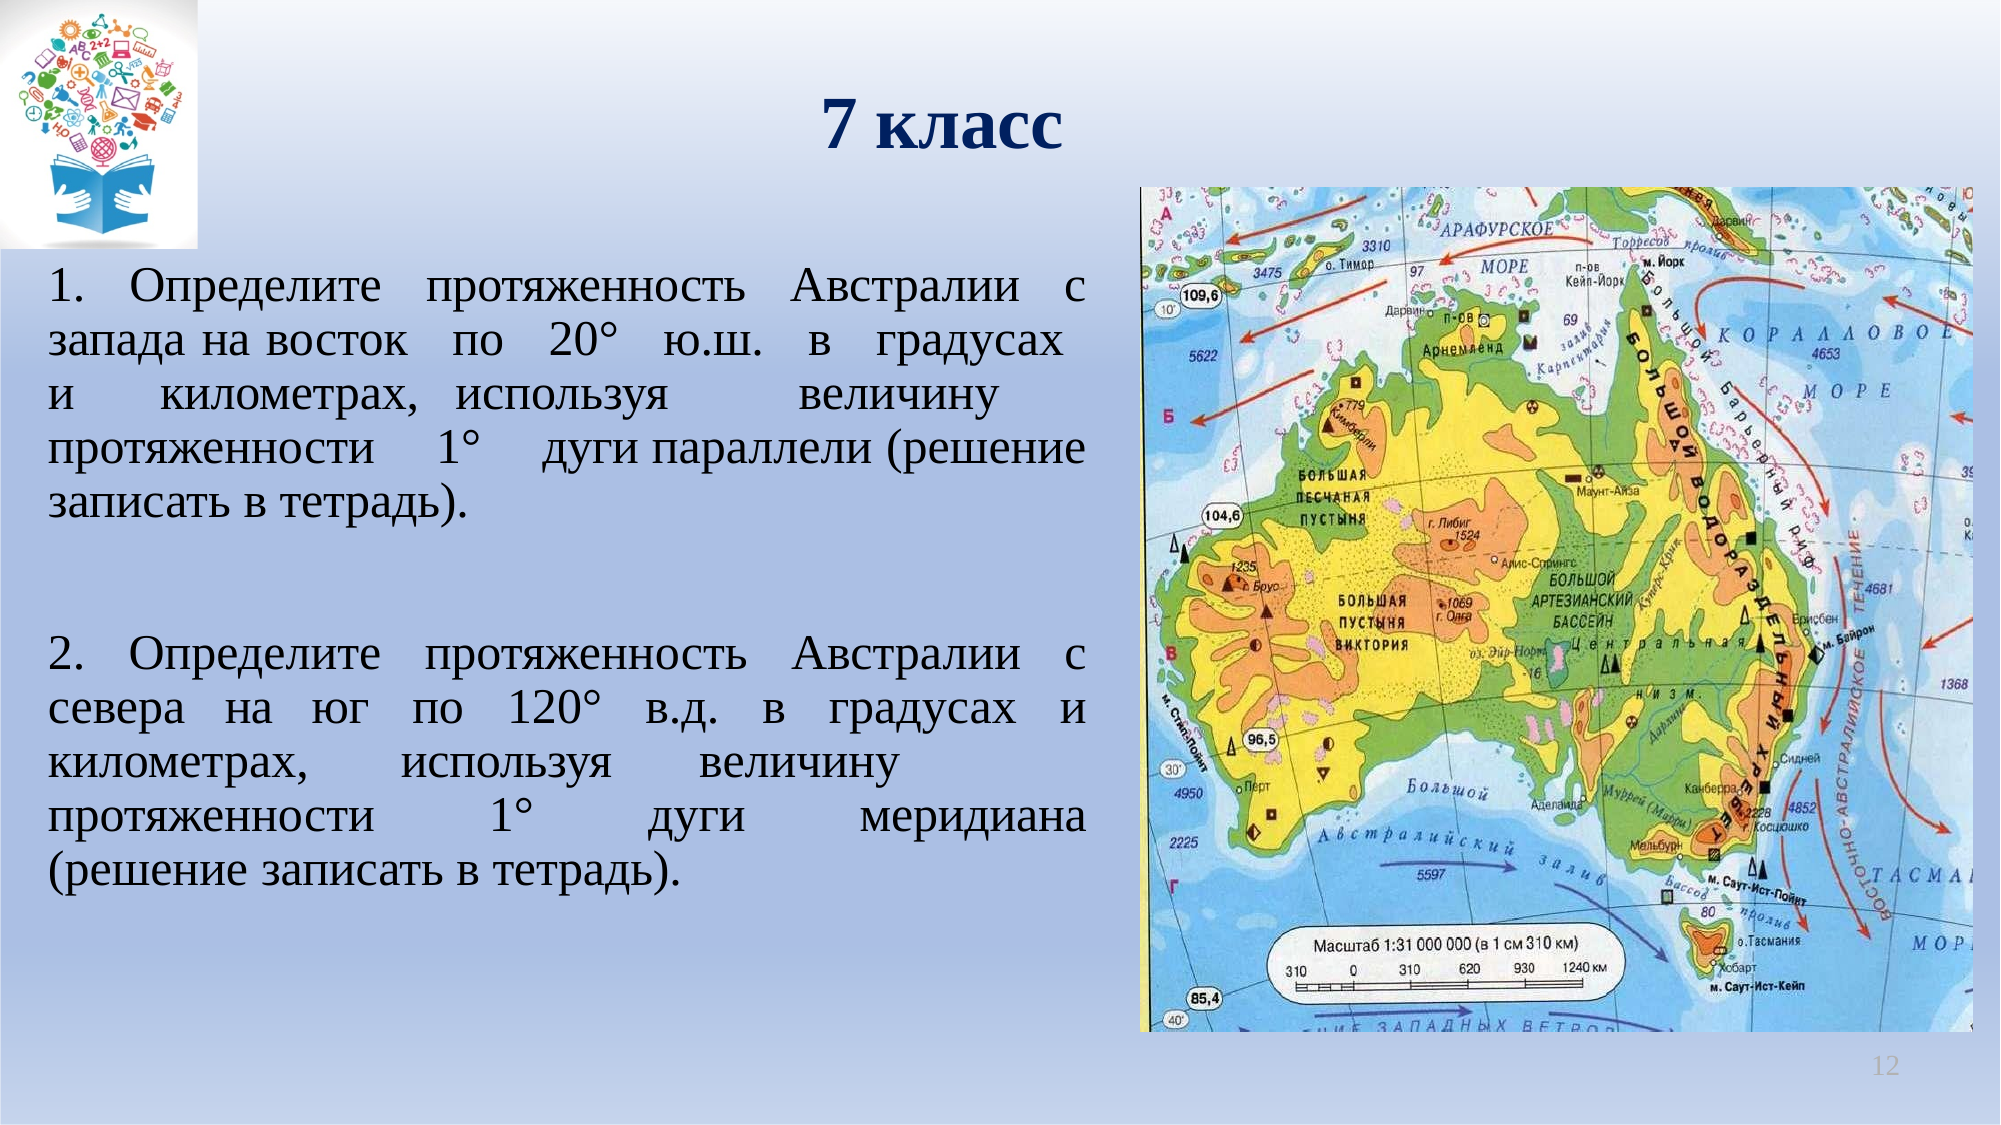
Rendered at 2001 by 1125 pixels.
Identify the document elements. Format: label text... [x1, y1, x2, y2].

text_box 7 класс [202, 24, 1641, 164]
picture [0, 0, 2000, 1125]
text_box 1. Определите протяженность Австралии с запада на восток по 20° ю.ш. в градусах и километрах, используя величину протяженности 1° дуги параллели (решение записать в тетрадь). 2. Определите протяженность Австралии с севера на юг по 120° в.д. в градусах и километрах, используя величину протяженности 1° дуги меридиана (решение записать в тетрадь). [45, 249, 1088, 897]
slide_number 12 [1440, 1046, 1900, 1103]
